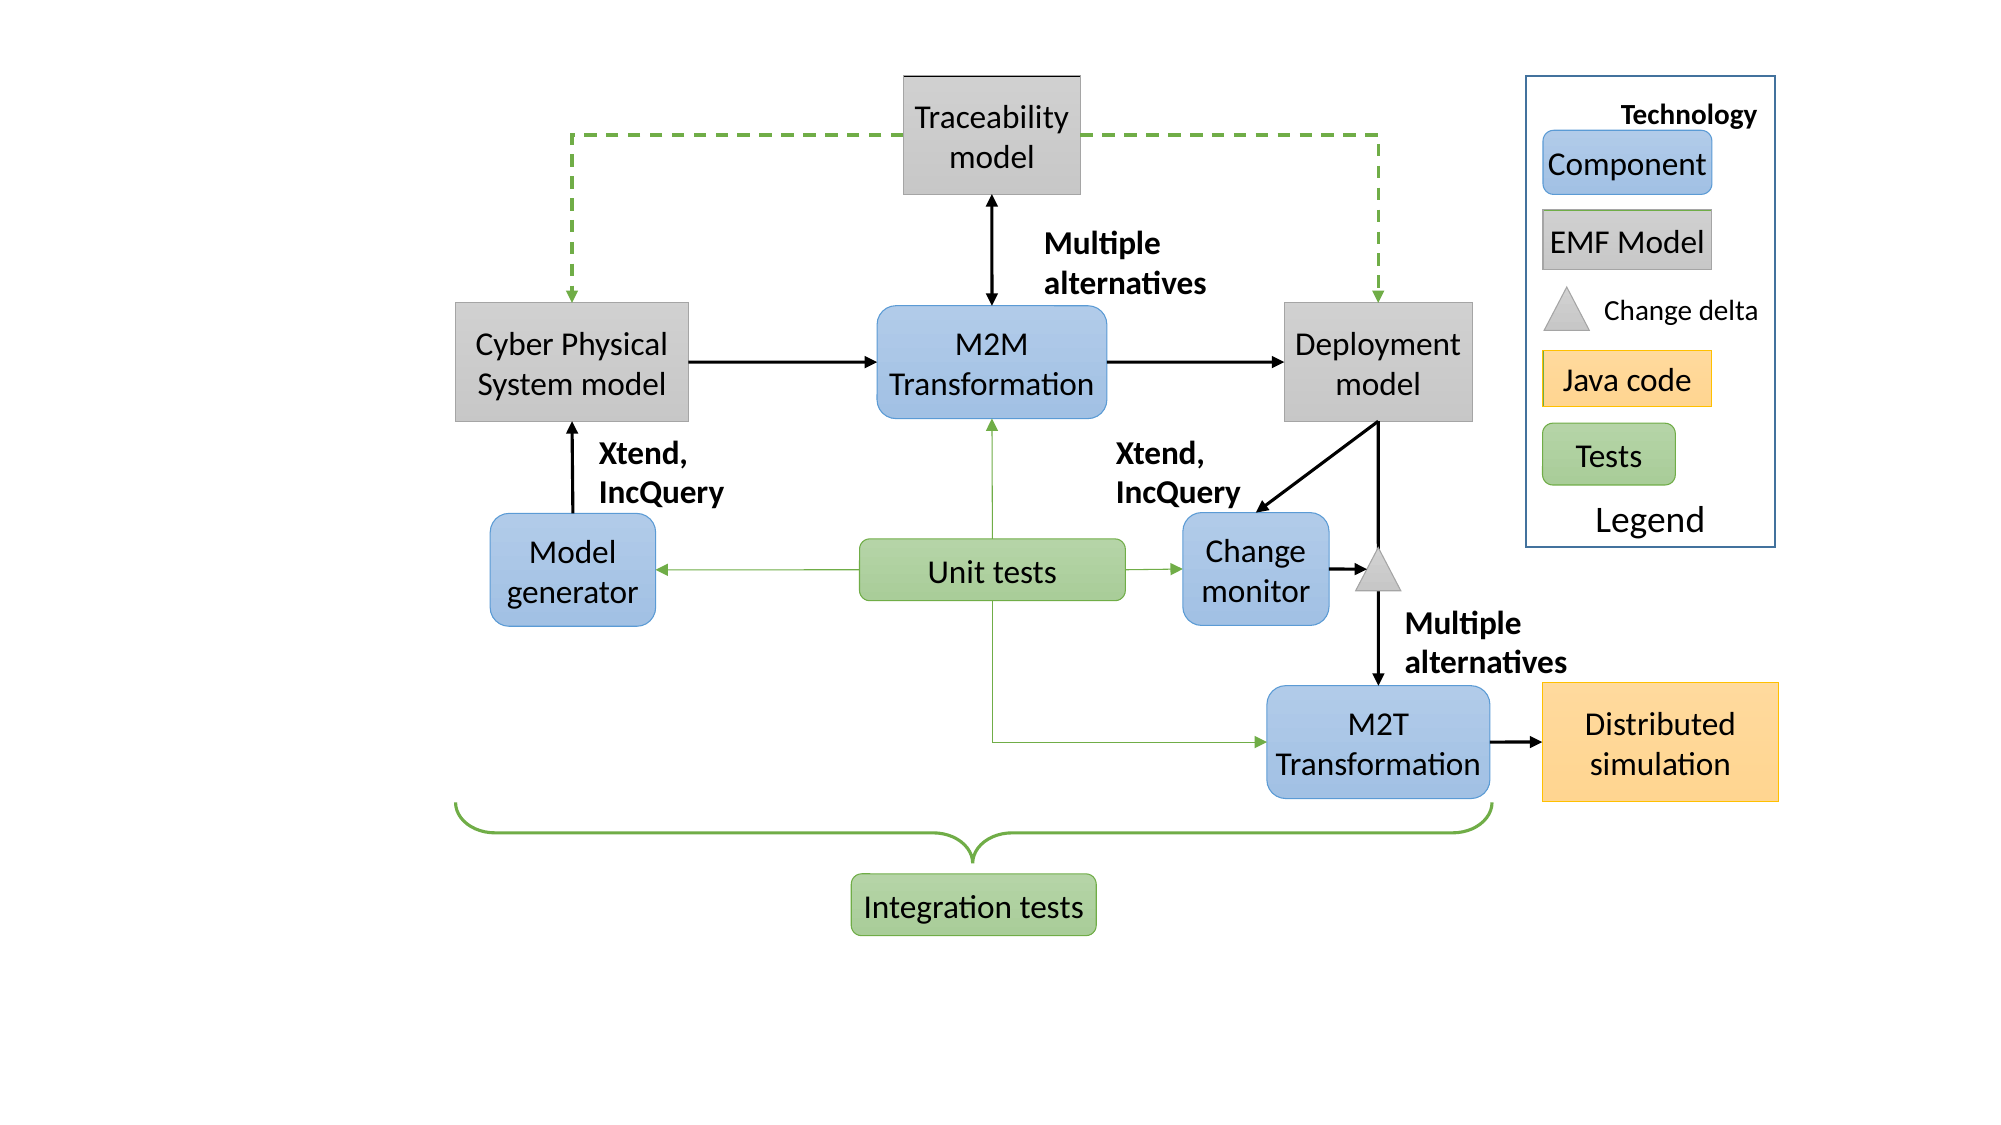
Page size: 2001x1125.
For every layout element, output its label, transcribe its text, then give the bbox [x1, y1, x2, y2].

text_box Tests [1541, 422, 1676, 486]
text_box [571, 134, 904, 303]
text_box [1255, 421, 1379, 513]
text_box M2T Transformation [1266, 685, 1491, 800]
text_box Cyber Physical System model [455, 302, 689, 422]
text_box Traceability model [903, 75, 1081, 195]
text_box [453, 802, 1494, 864]
text_box Xtend, IncQuery [1101, 423, 1257, 518]
text_box Distributed simulation [1542, 682, 1779, 802]
text_box Deployment model [1284, 302, 1473, 422]
text_box Legend [1525, 75, 1776, 548]
text_box [1354, 546, 1378, 592]
text_box Xtend, IncQuery [584, 423, 740, 518]
text_box Change monitor [1182, 513, 1330, 626]
text_box Multiple alternatives [1389, 593, 1583, 688]
text_box Integration tests [850, 873, 1097, 937]
text_box Change delta [1589, 283, 1774, 334]
text_box Multiple alternatives [1029, 213, 1222, 309]
text_box Model generator [489, 512, 657, 627]
text_box Unit tests [858, 538, 1058, 602]
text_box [1080, 134, 1379, 303]
text_box M2M Transformation [876, 305, 1108, 420]
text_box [1058, 534, 1201, 809]
text_box [1543, 285, 1589, 331]
text_box [1379, 547, 1402, 592]
